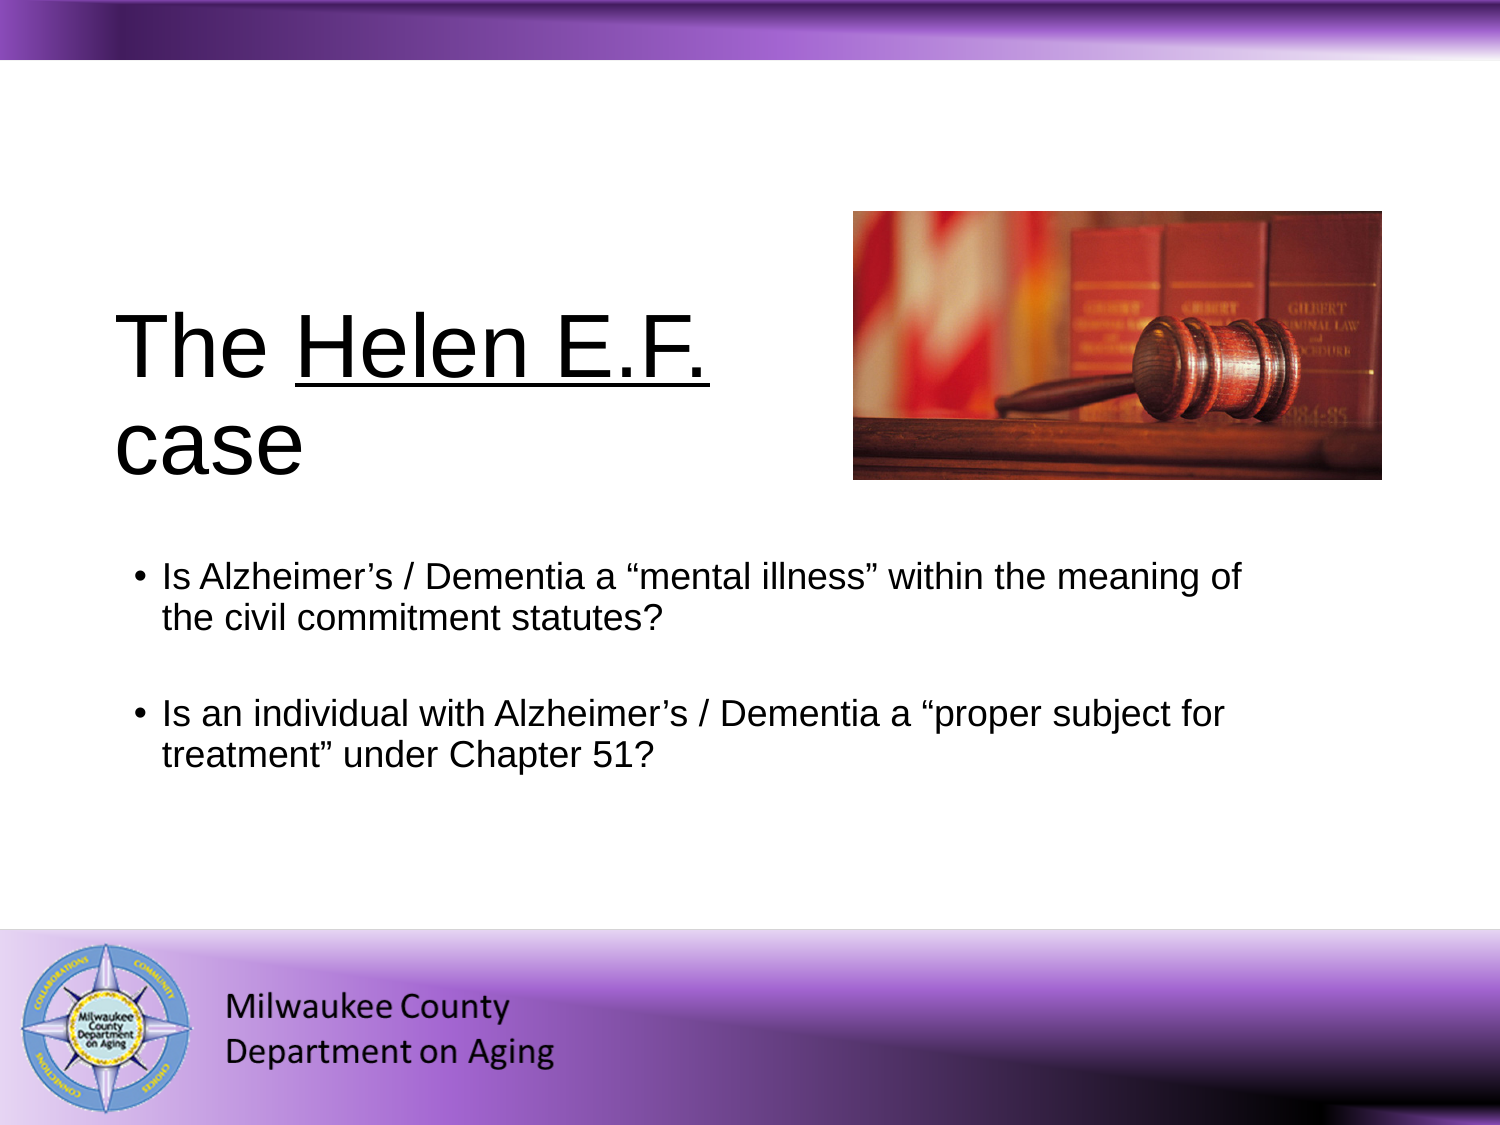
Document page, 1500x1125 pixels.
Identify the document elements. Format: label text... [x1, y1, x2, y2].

list Is Alzheimer’s / Dementia a “mental illness” within the meaning of the civil commitment statutes? Is an individual with Alzheimer’s / Dementia a “proper subject for treatment” under Chapter 51? [62, 549, 1313, 1005]
picture [0, 0, 1500, 1125]
title The Helen E.F. case [99, 210, 828, 503]
